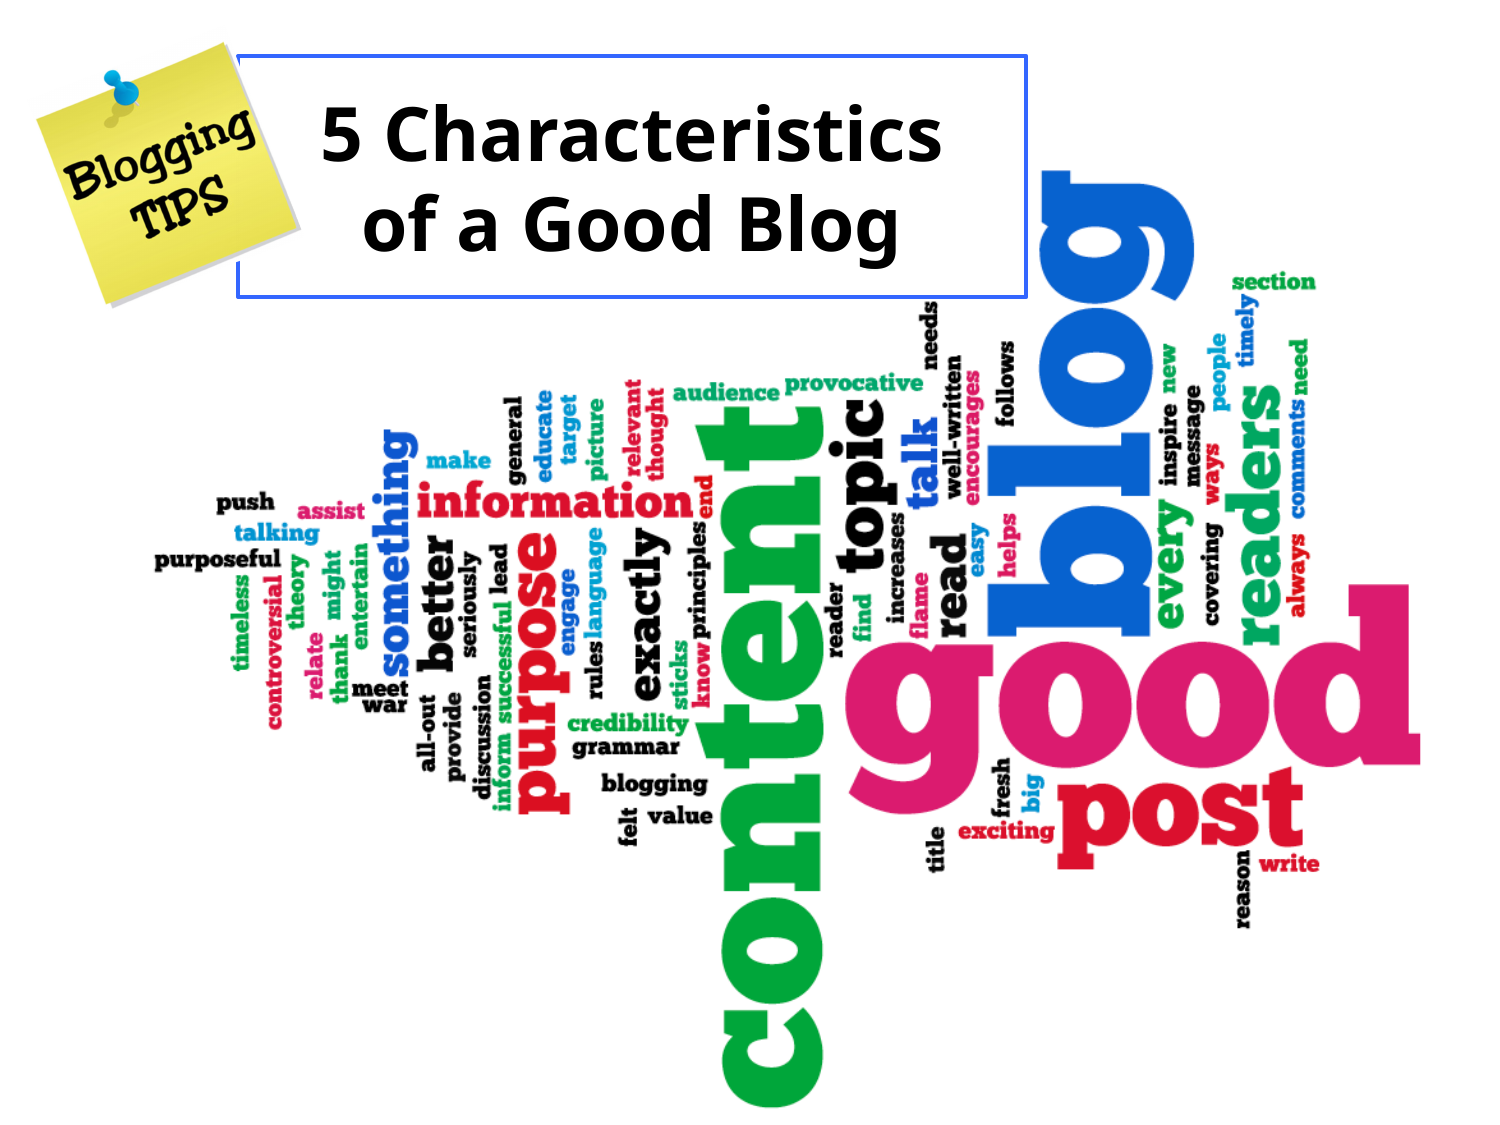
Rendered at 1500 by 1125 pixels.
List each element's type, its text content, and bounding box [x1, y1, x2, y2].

title 5 Characteristics of a Good Blog [271, 55, 1027, 169]
picture [28, 26, 1429, 1115]
